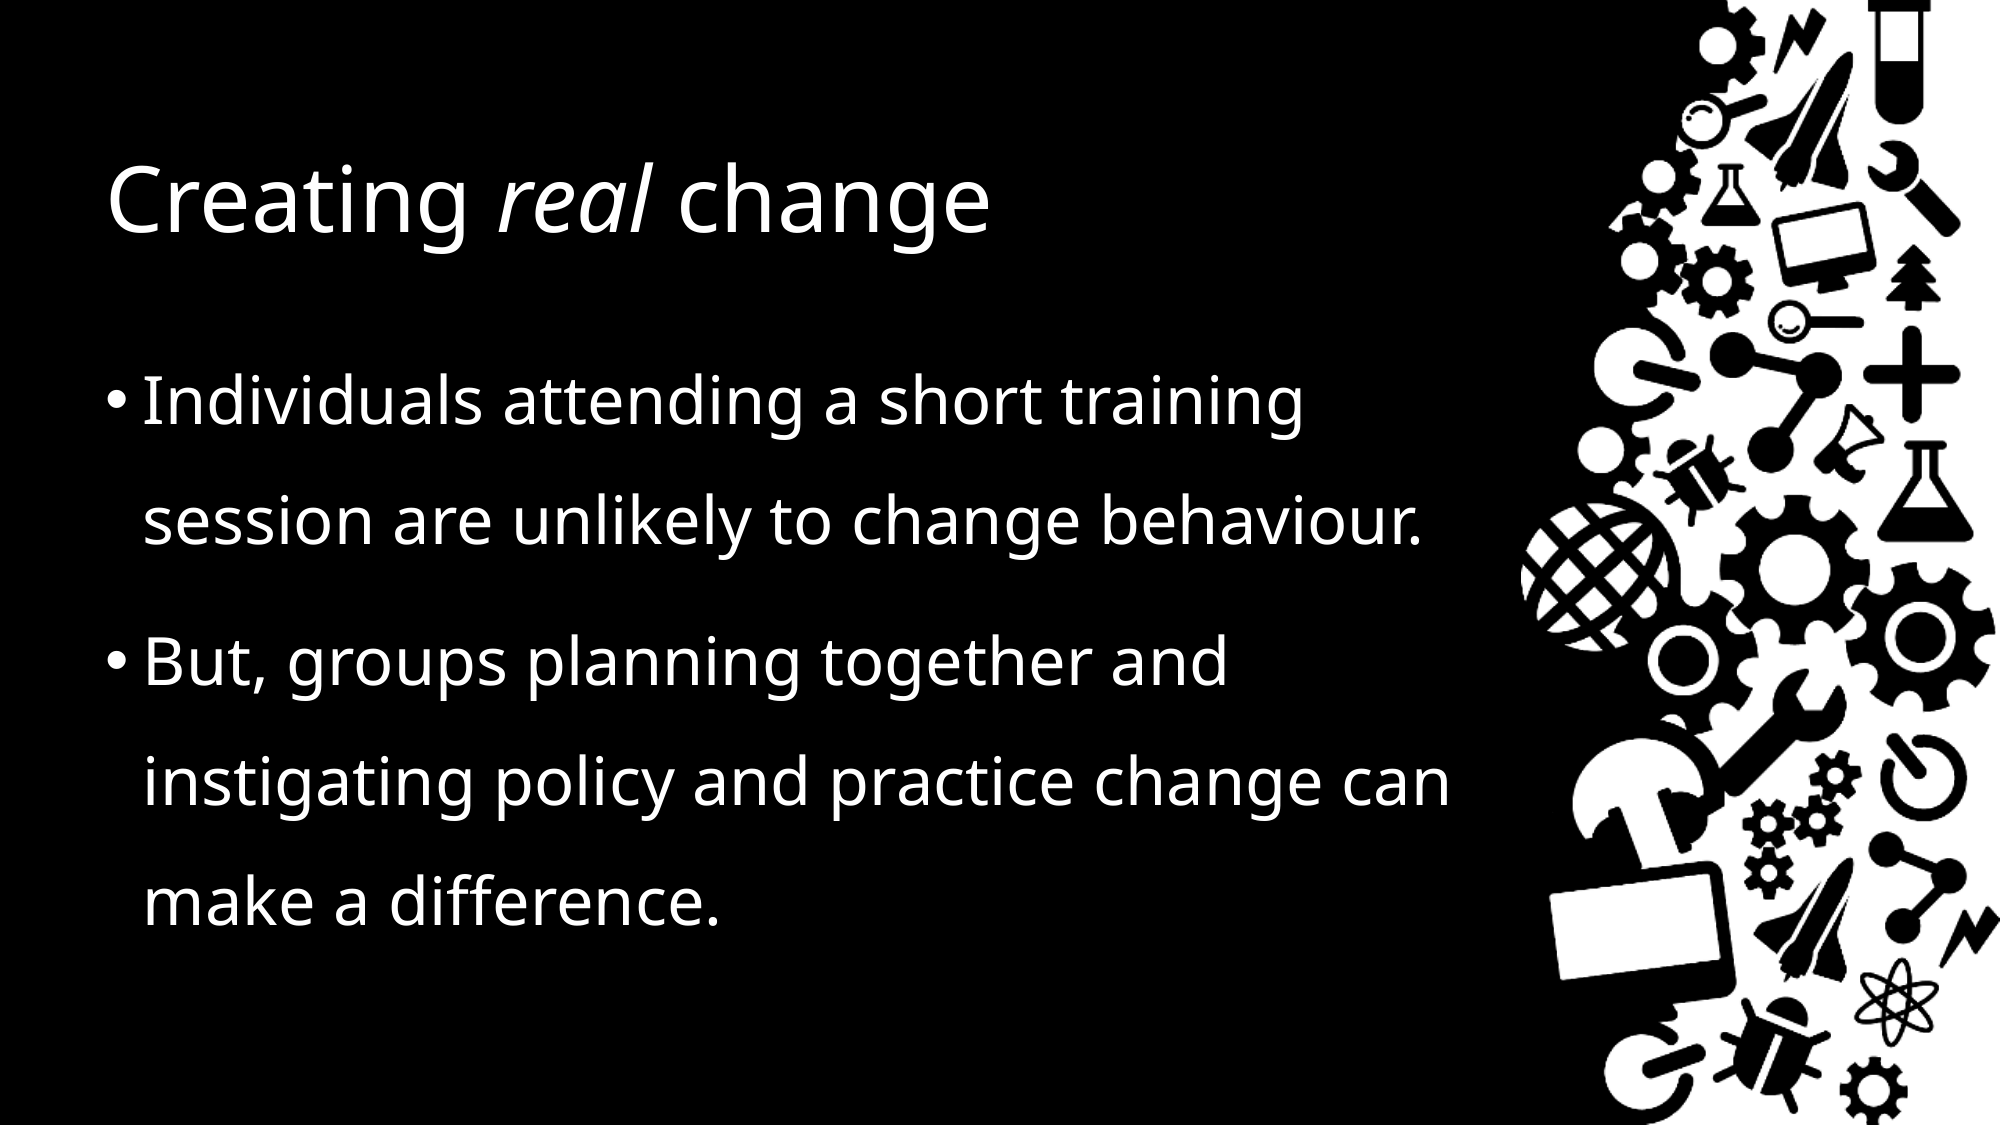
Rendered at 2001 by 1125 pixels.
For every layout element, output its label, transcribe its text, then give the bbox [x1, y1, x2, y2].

title Creating real change [90, 59, 1508, 278]
picture [1521, 0, 2000, 1125]
list Individuals attending a short training session are unlikely to change behaviour. But, groups planning together and instigating policy and practice change can make a difference. [90, 310, 1508, 1025]
